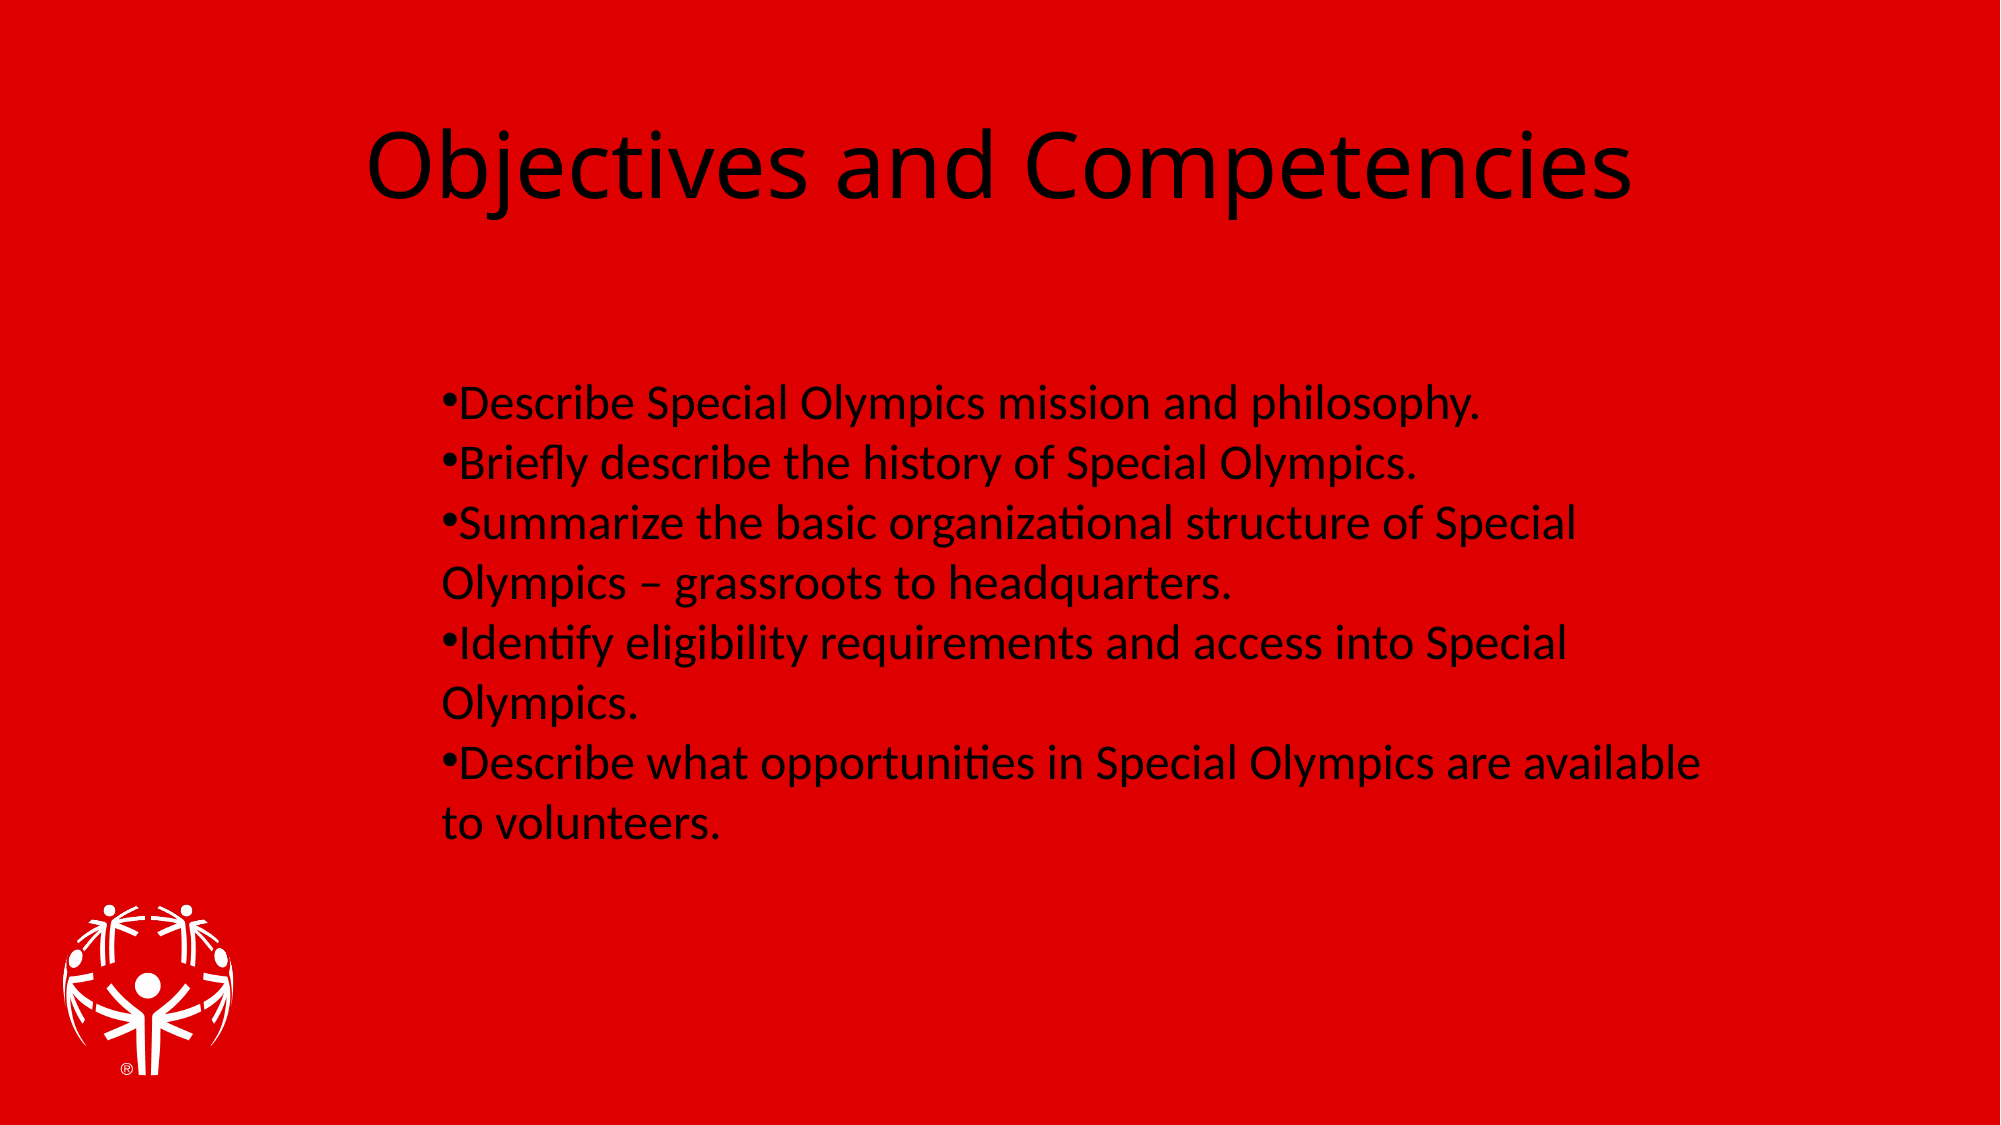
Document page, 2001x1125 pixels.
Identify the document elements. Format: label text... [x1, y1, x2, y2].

text_box Describe Special Olympics mission and philosophy. Briefly describe the history of Special Olympics. Summarize the basic organizational structure of Special Olympics – grassroots to headquarters. Identify eligibility requirements and access into Special Olympics. Describe what opportunities in Special Olympics are available to volunteers. [426, 362, 1740, 902]
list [0, 881, 287, 1098]
title Objectives and Competencies [137, 59, 1863, 278]
